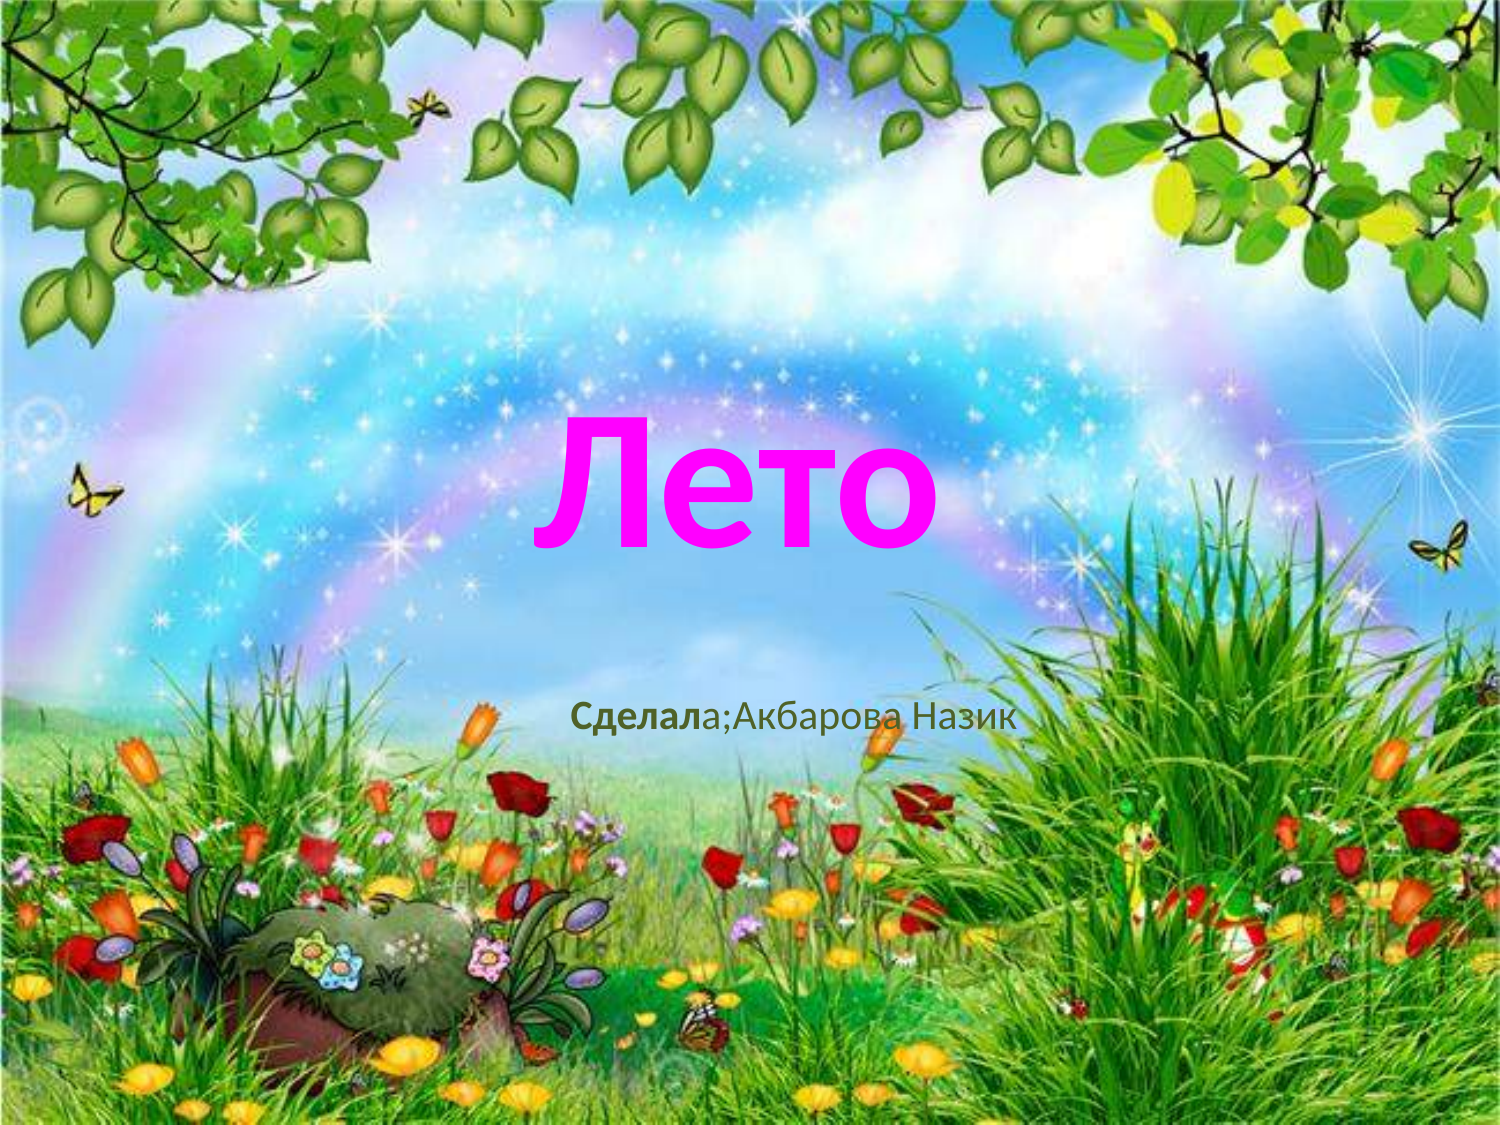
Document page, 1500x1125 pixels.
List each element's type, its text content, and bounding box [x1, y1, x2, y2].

picture [0, 0, 1500, 1125]
text_box Сделала;Акбарова Назик [431, 680, 1034, 746]
title Лето [100, 346, 1376, 588]
text_box [301, 586, 1270, 651]
